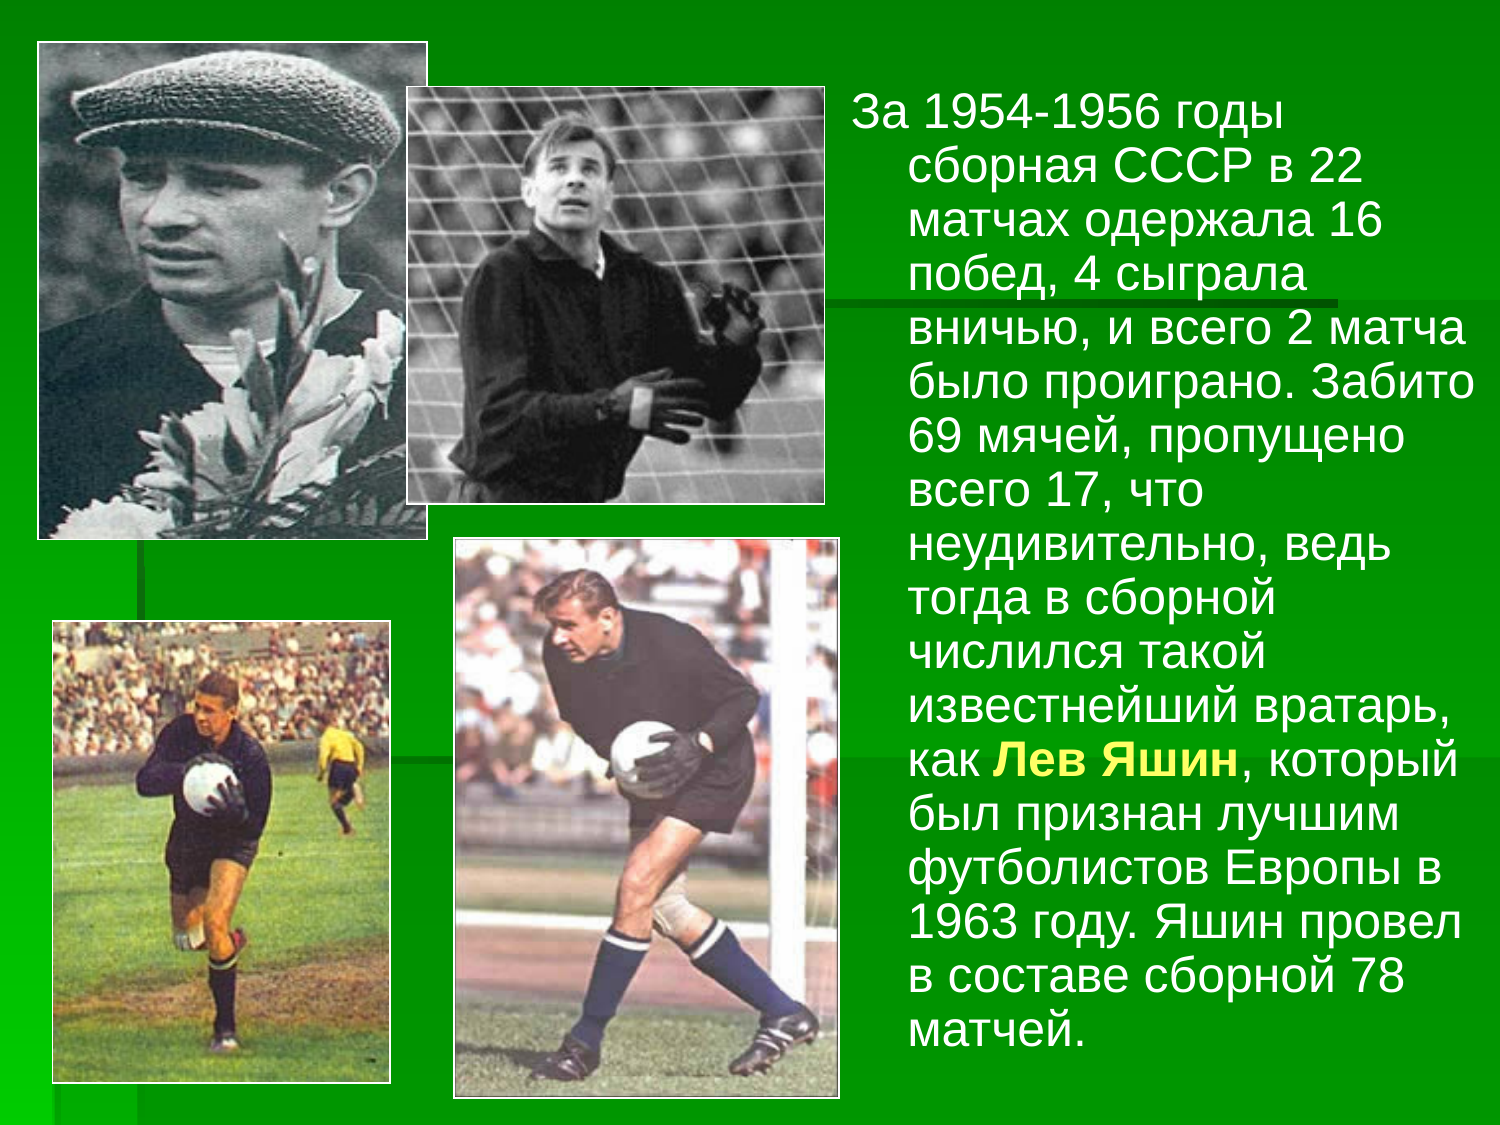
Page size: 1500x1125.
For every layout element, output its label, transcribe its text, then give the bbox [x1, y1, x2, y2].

list За 1954-1956 годы сборная СССР в 22 матчах одержала 16 побед, 4 сыграла вничью, и всего 2 матча было проиграно. Забито 69 мячей, пропущено всего 17, что неудивительно, ведь тогда в сборной числился такой известнейший вратарь, как Лев Яшин, который был признан лучшим футболистов Европы в 1963 году. Яшин провел в составе сборной 78 матчей. [835, 77, 1500, 1071]
picture [52, 621, 390, 1083]
picture [38, 42, 824, 540]
picture [454, 538, 839, 1098]
